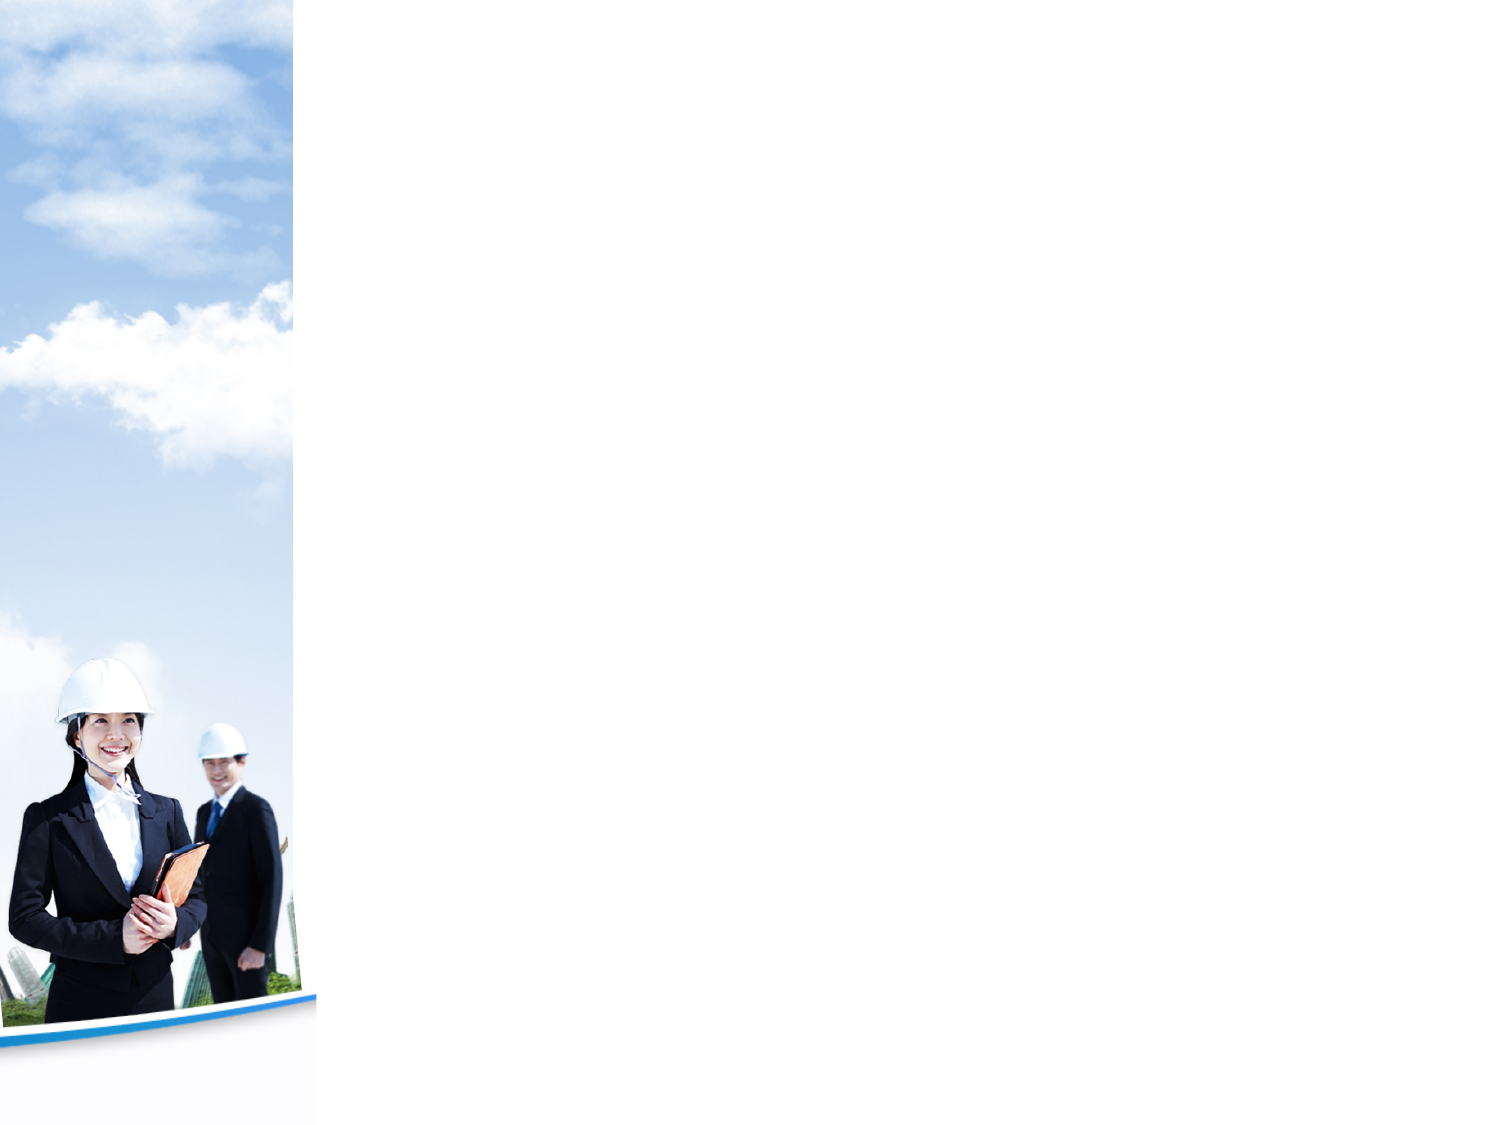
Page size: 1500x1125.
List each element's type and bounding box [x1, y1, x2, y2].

picture [0, 0, 317, 1125]
